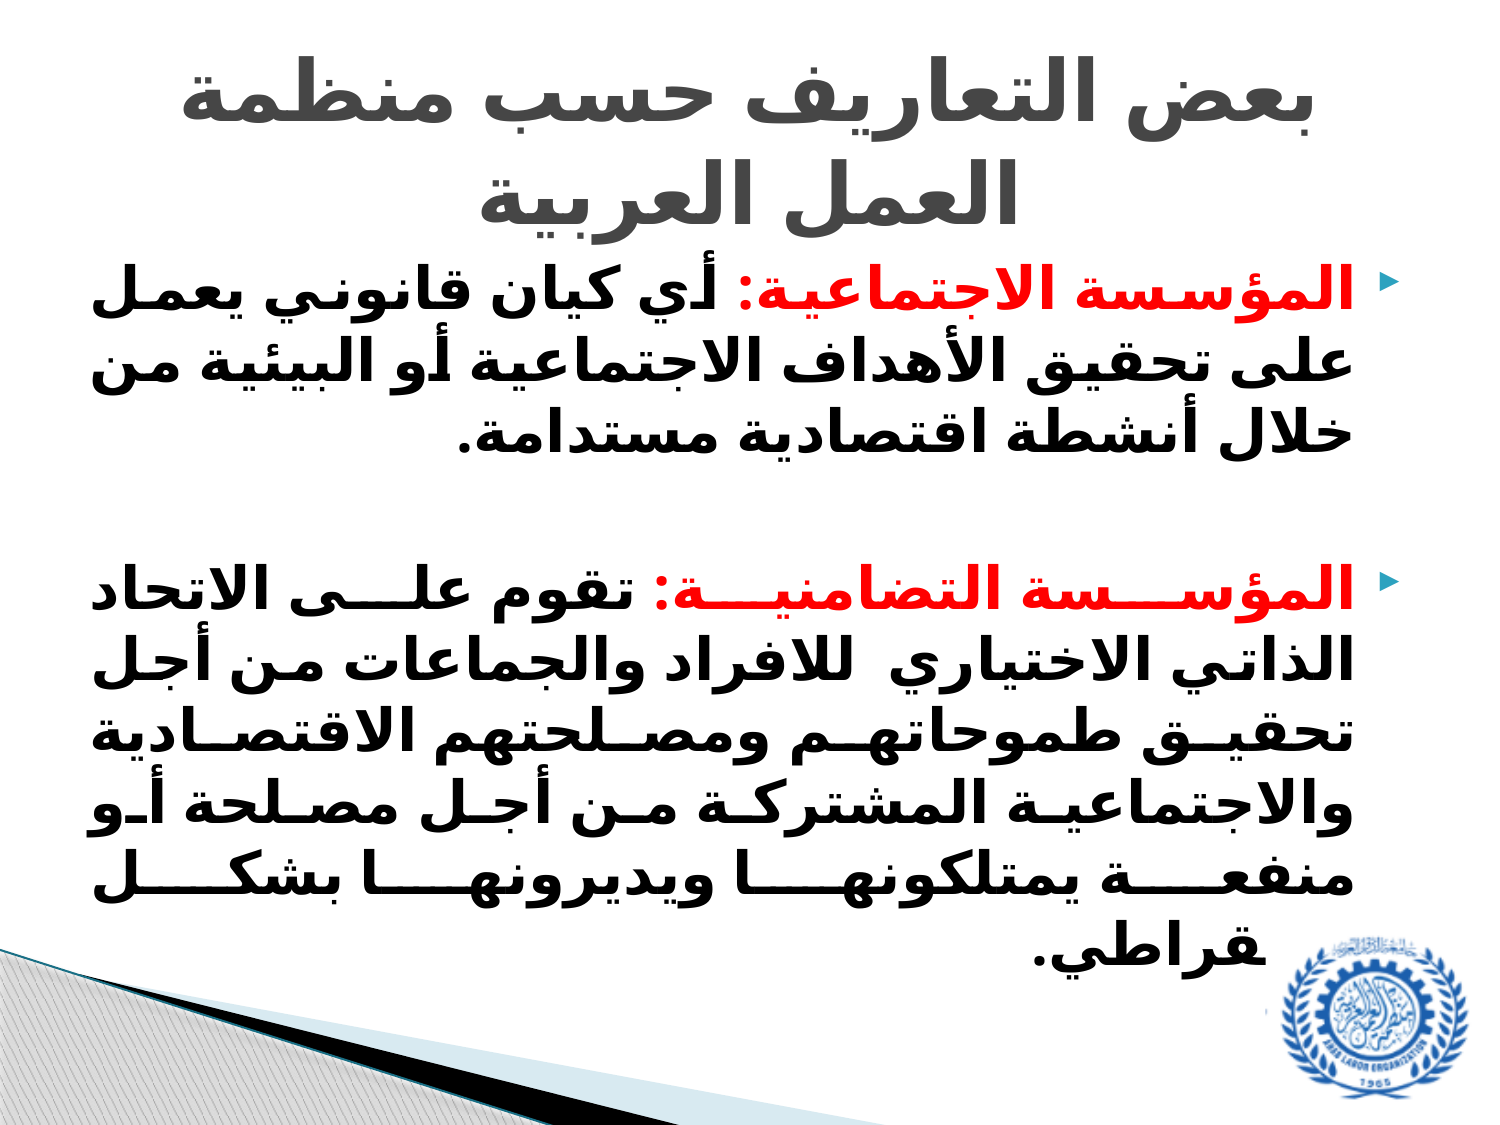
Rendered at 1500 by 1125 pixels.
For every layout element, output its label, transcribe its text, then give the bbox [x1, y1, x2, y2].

list المؤسسة الاجتماعية: أي كيان قانوني يعمل على تحقيق الأهداف الاجتماعية أو البيئية من خلال أنشطة اقتصادية مستدامة. المؤسسة التضامنية: تقوم على الاتحاد الذاتي الاختياري للافراد والجماعات من أجل تحقيق طموحاتهم ومصلحتهم الاقتصادية والاجتماعية المشتركة من أجل مصلحة أو منفعة يمتلكونها ويديرونها بشكل ديمقراطي. [75, 243, 1425, 986]
title بعض التعاريف حسب منظمة العمل العربية [75, 45, 1425, 233]
picture [1265, 913, 1500, 1125]
